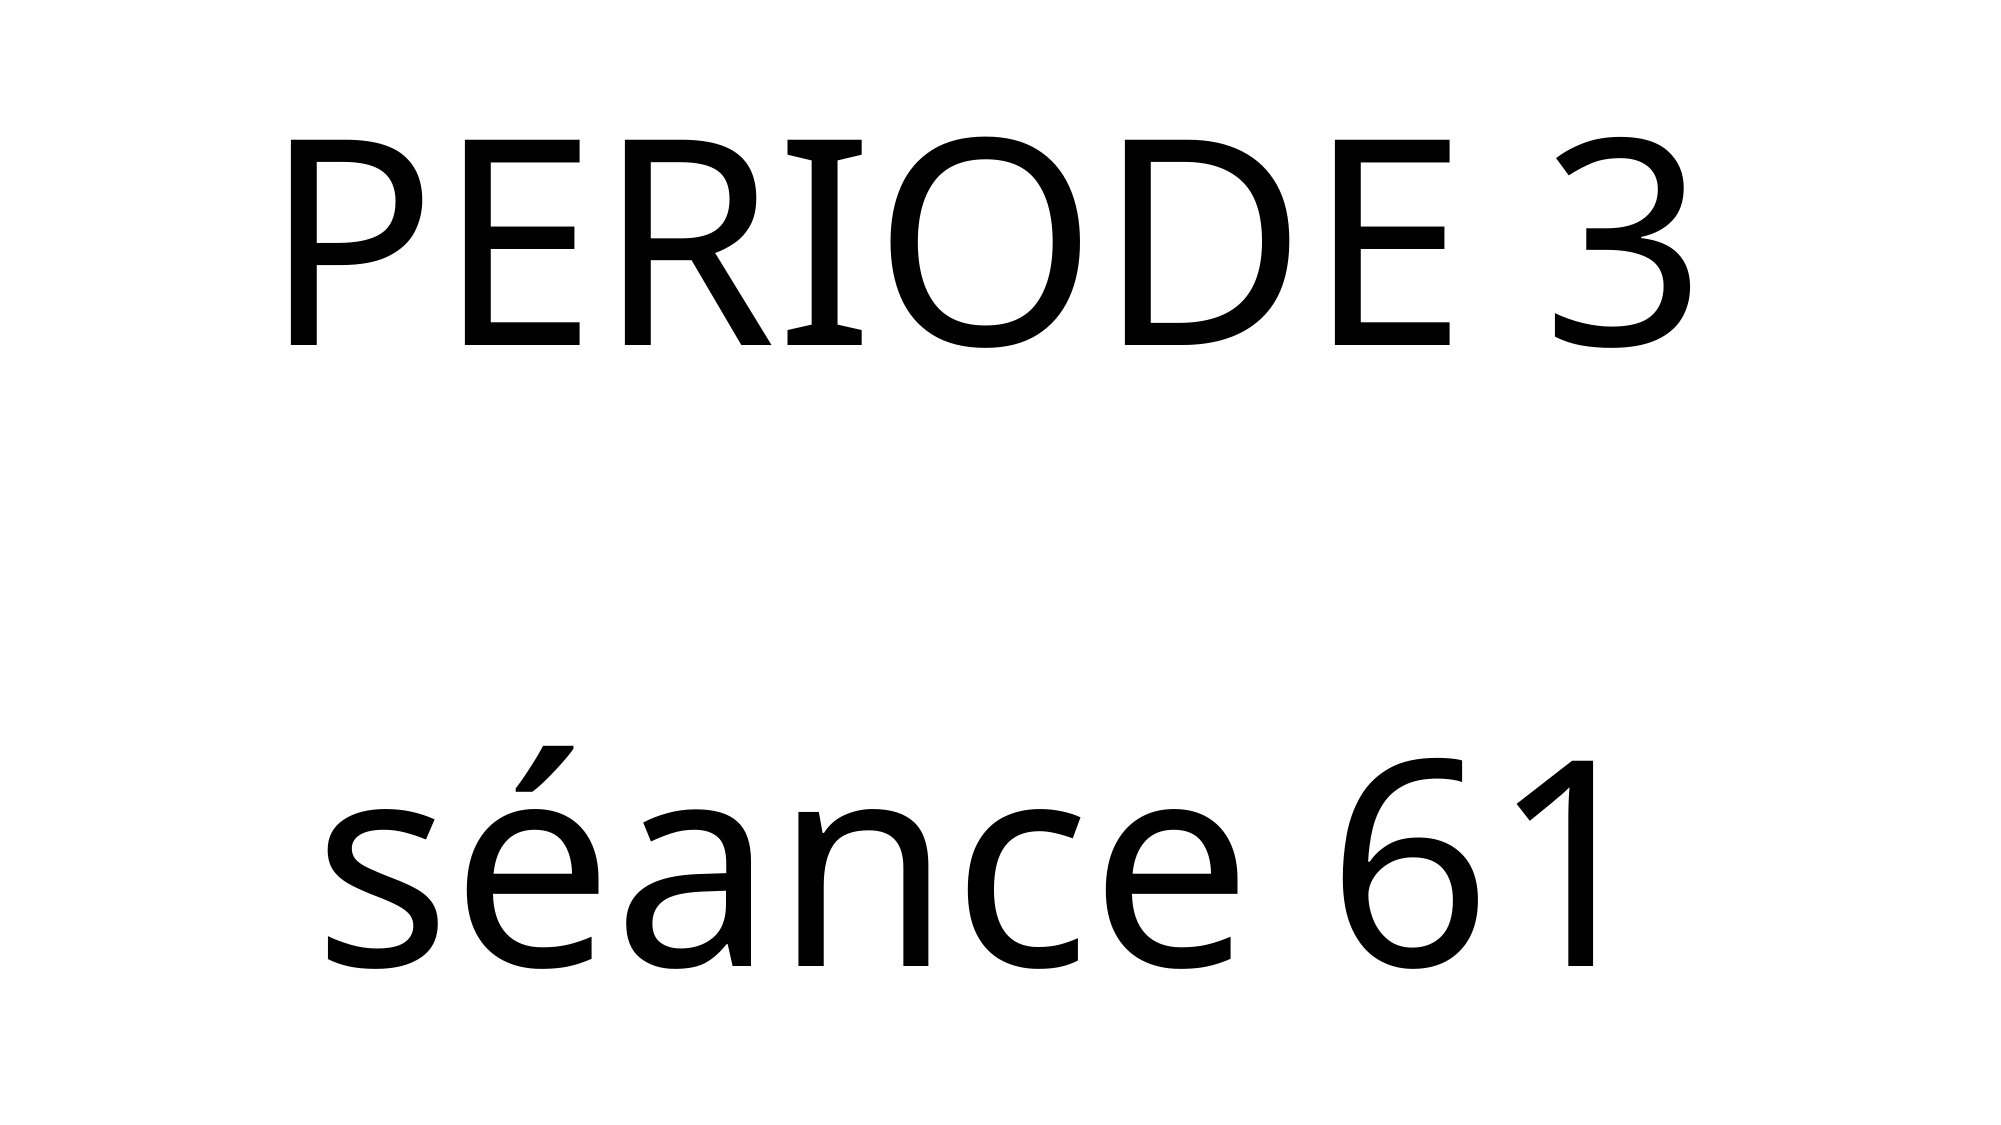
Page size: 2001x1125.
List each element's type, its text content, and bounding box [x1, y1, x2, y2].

title PERIODE 3 séance 61 [0, 0, 2000, 1125]
